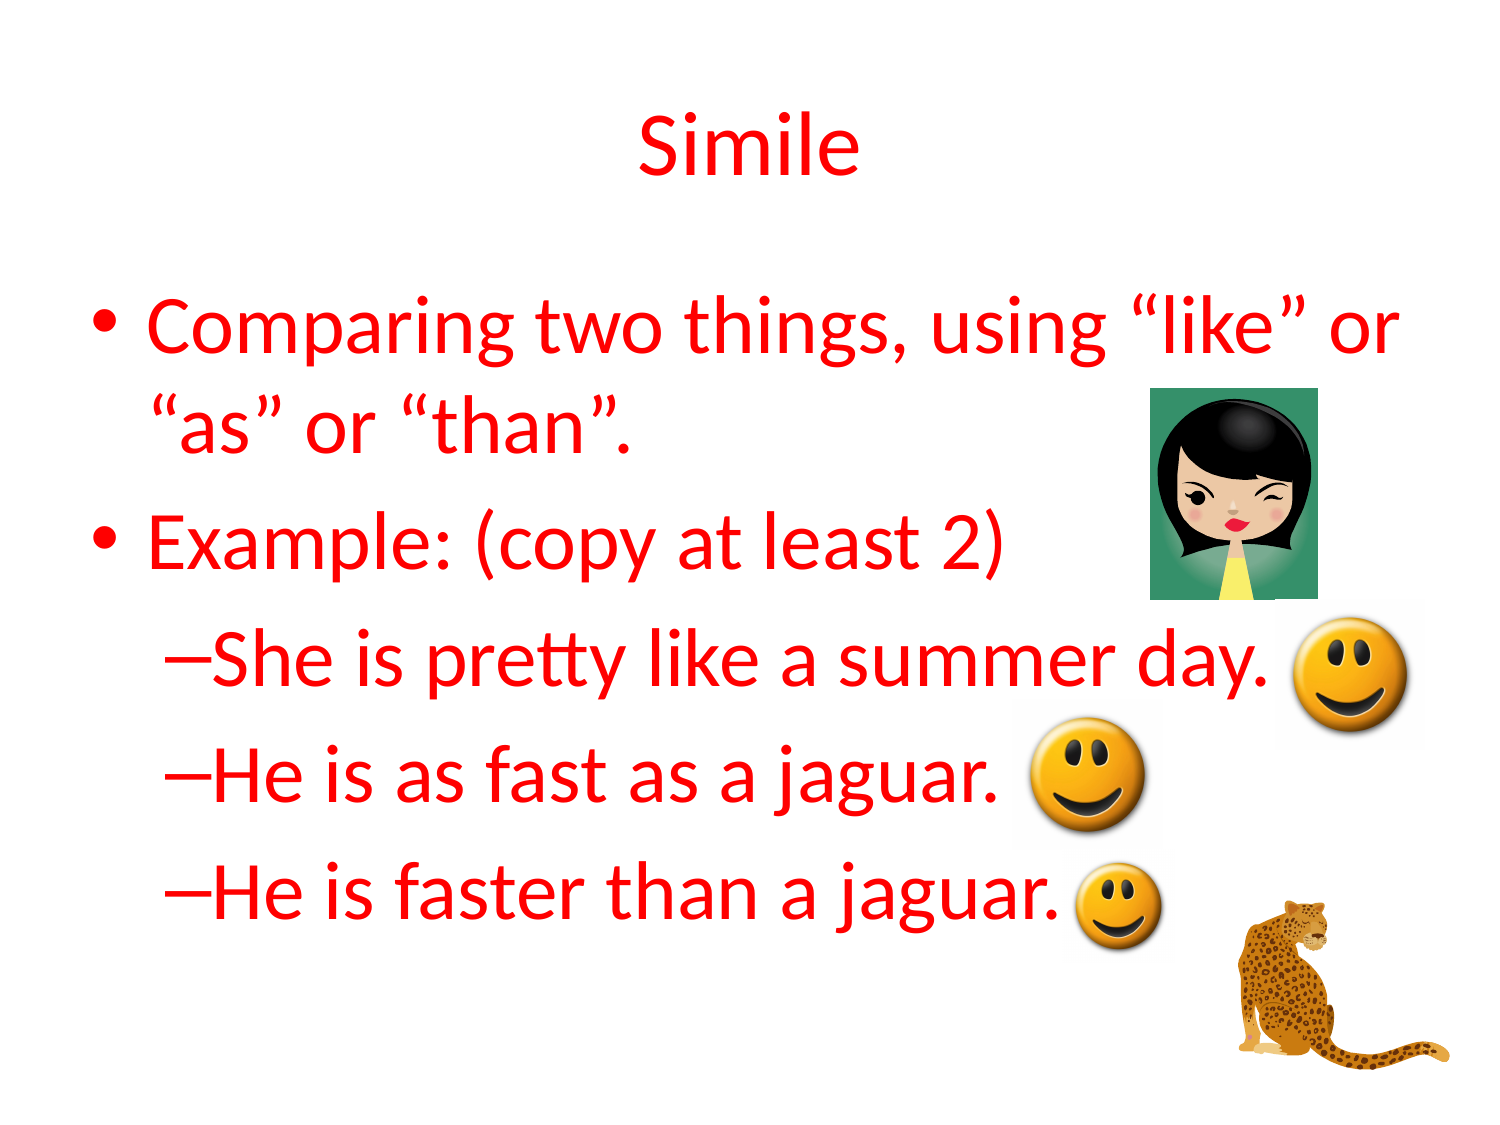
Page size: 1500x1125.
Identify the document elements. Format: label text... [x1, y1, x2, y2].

picture [1012, 699, 1176, 963]
picture [1237, 899, 1451, 1071]
list Comparing two things, using “like” or “as” or “than”. Example: (copy at least 2) She is pretty like a summer day. He is as fast as a jaguar. He is faster than a jaguar. [75, 262, 1425, 1005]
picture [1149, 387, 1426, 751]
title Simile [75, 45, 1425, 233]
